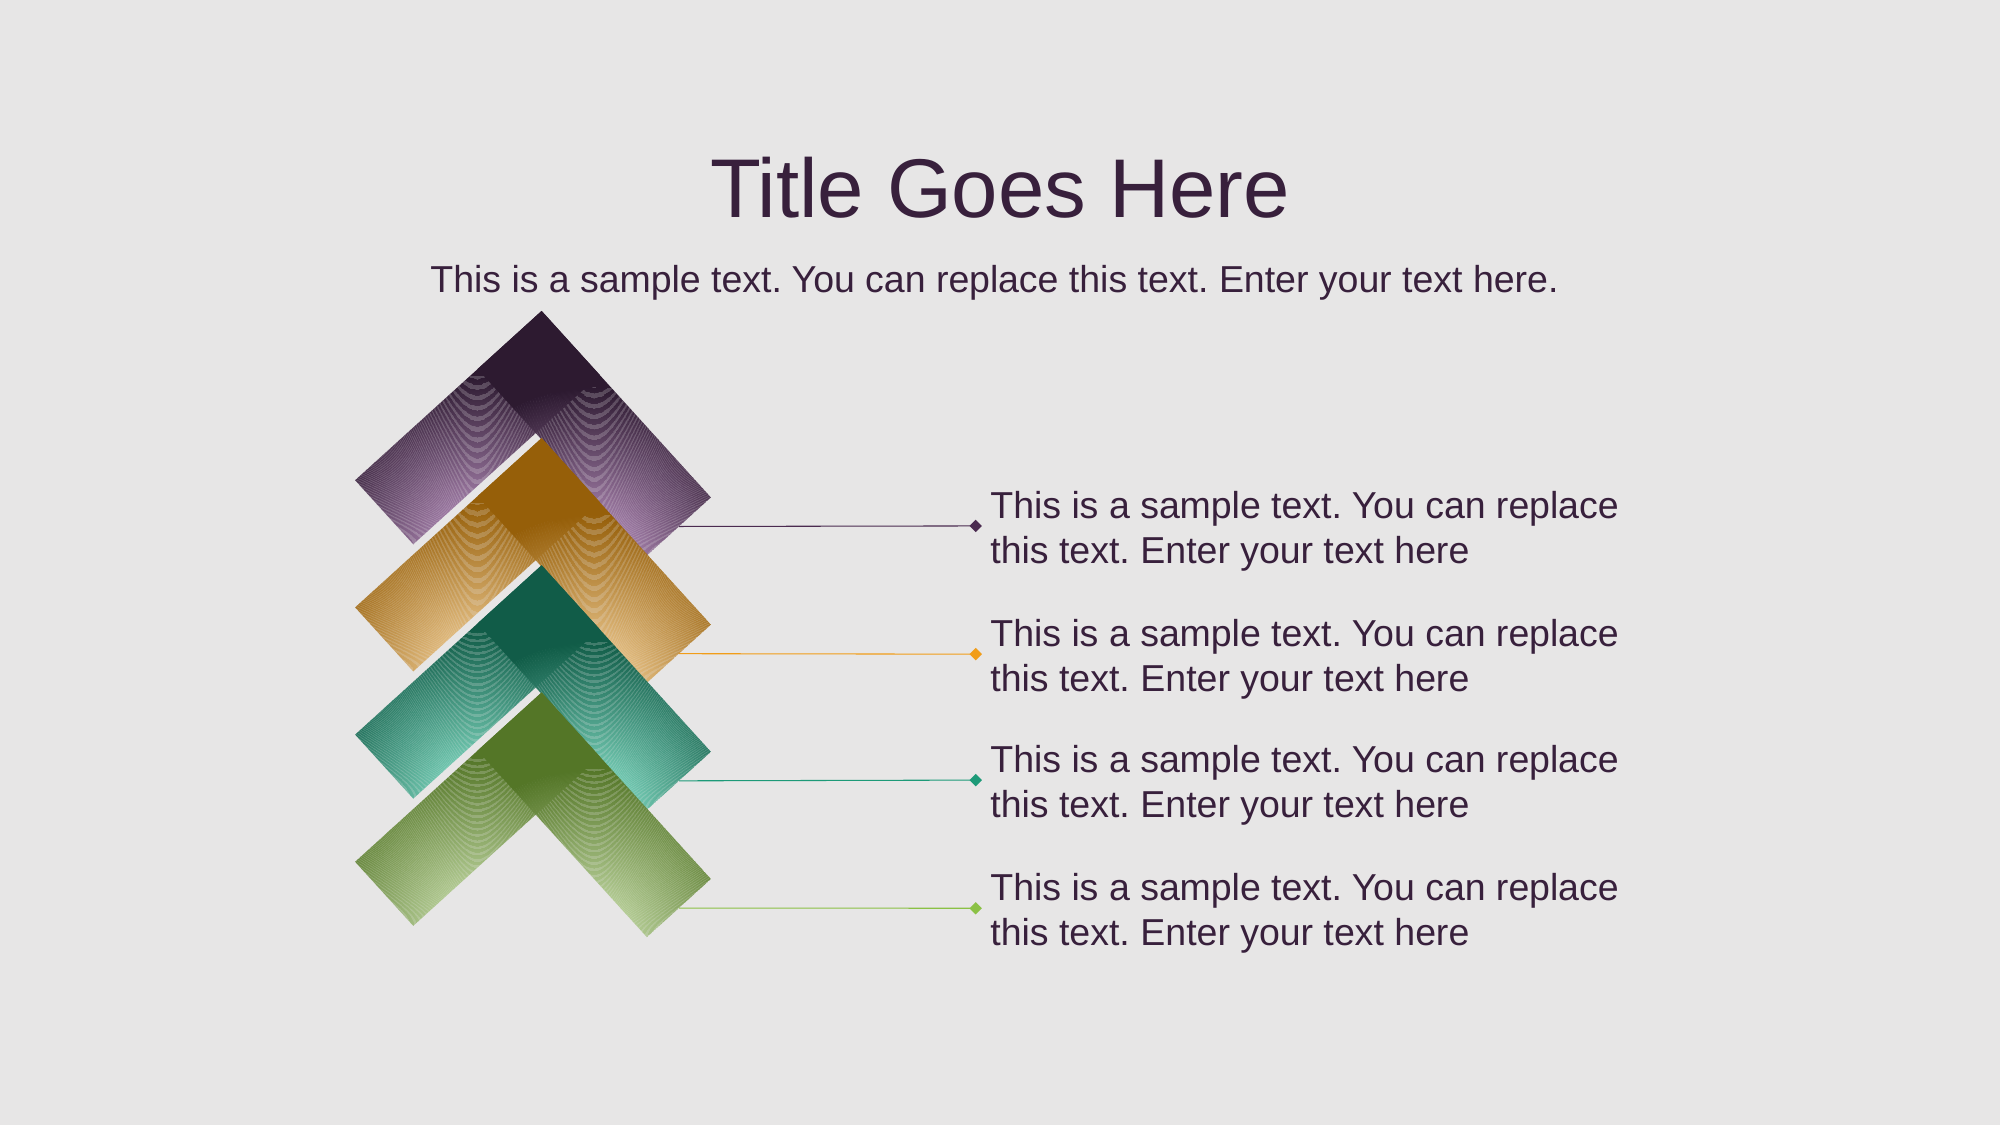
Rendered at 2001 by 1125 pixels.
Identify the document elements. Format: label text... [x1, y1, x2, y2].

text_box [351, 688, 638, 941]
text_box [351, 307, 638, 434]
text_box This is a sample text. You can replace this text. Enter your text here [975, 853, 1649, 964]
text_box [351, 434, 638, 561]
text_box This is a sample text. You can replace this text. Enter your text here [975, 724, 1649, 836]
text_box This is a sample text. You can replace this text. Enter your text here [975, 465, 1649, 587]
text_box This is a sample text. You can replace this text. Enter your text here [975, 598, 1649, 710]
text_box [351, 561, 638, 688]
text_box Title Goes Here This is a sample text. You can replace this text. Enter your text here. [122, 106, 1877, 328]
